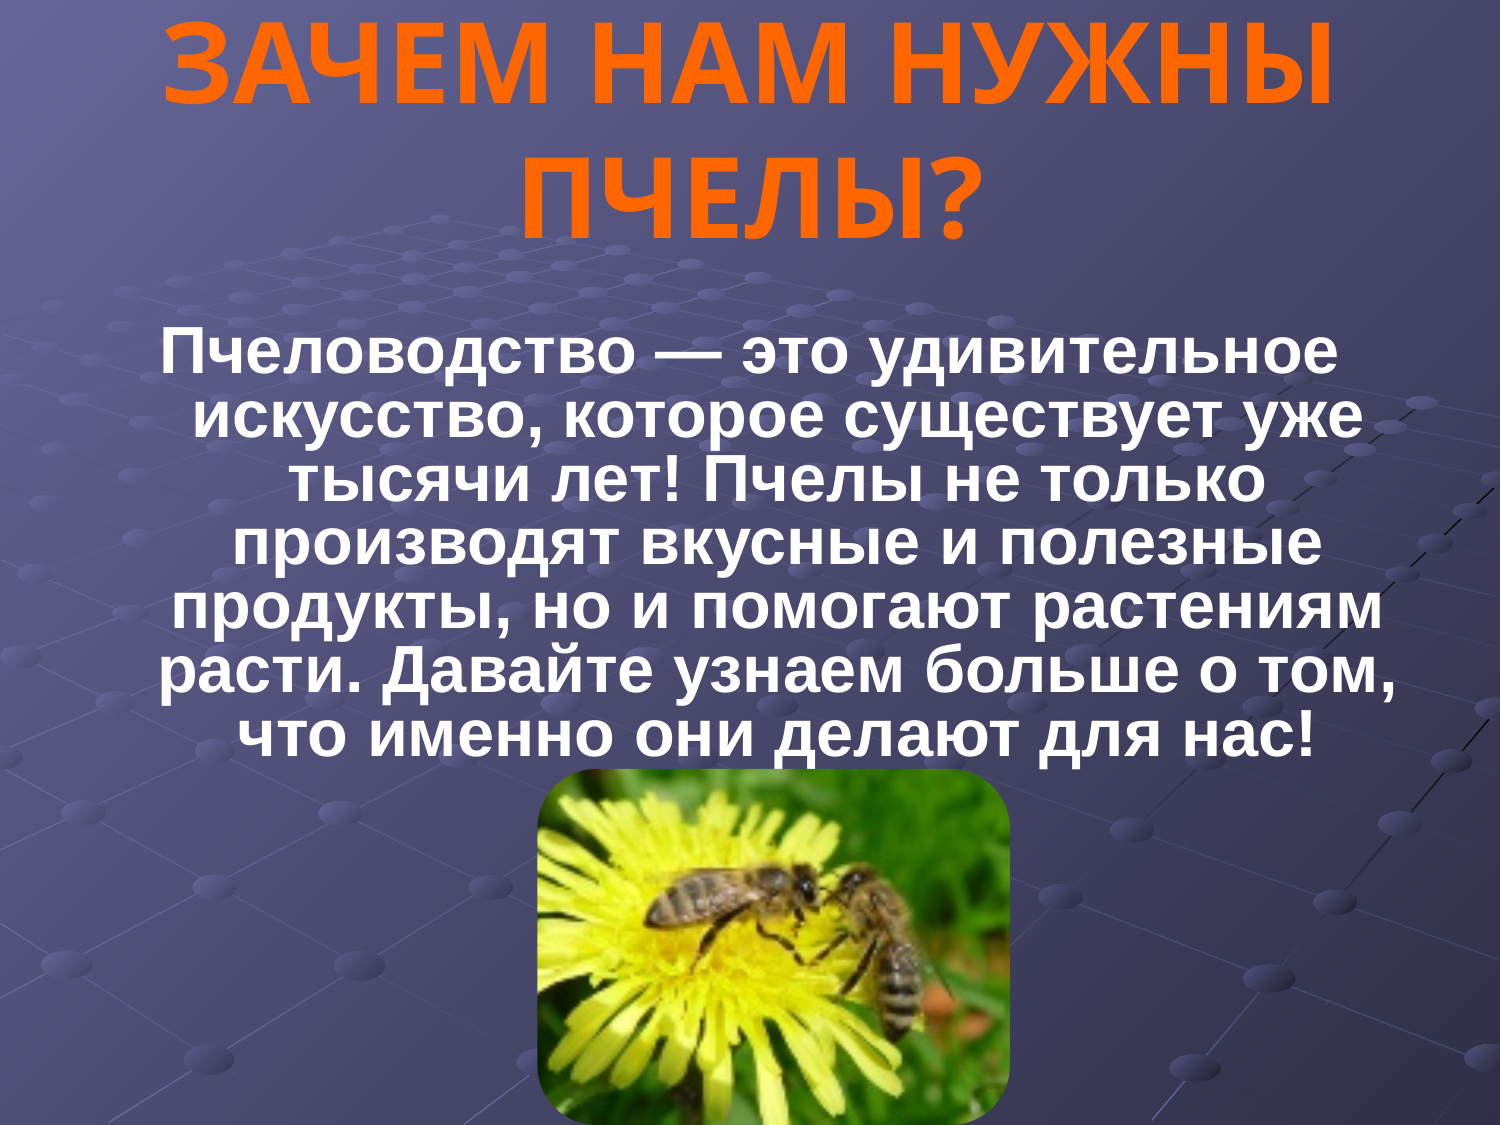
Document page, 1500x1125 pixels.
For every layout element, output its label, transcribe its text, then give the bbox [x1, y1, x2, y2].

list Пчеловодство — это удивительное искусство, которое существует уже тысячи лет! Пчелы не только производят вкусные и полезные продукты, но и помогают растениям расти. Давайте узнаем больше о том, что именно они делают для нас! [74, 314, 1426, 823]
text_box Зачем нам нужны пчелы? [0, 0, 1500, 269]
picture [537, 768, 1011, 1125]
